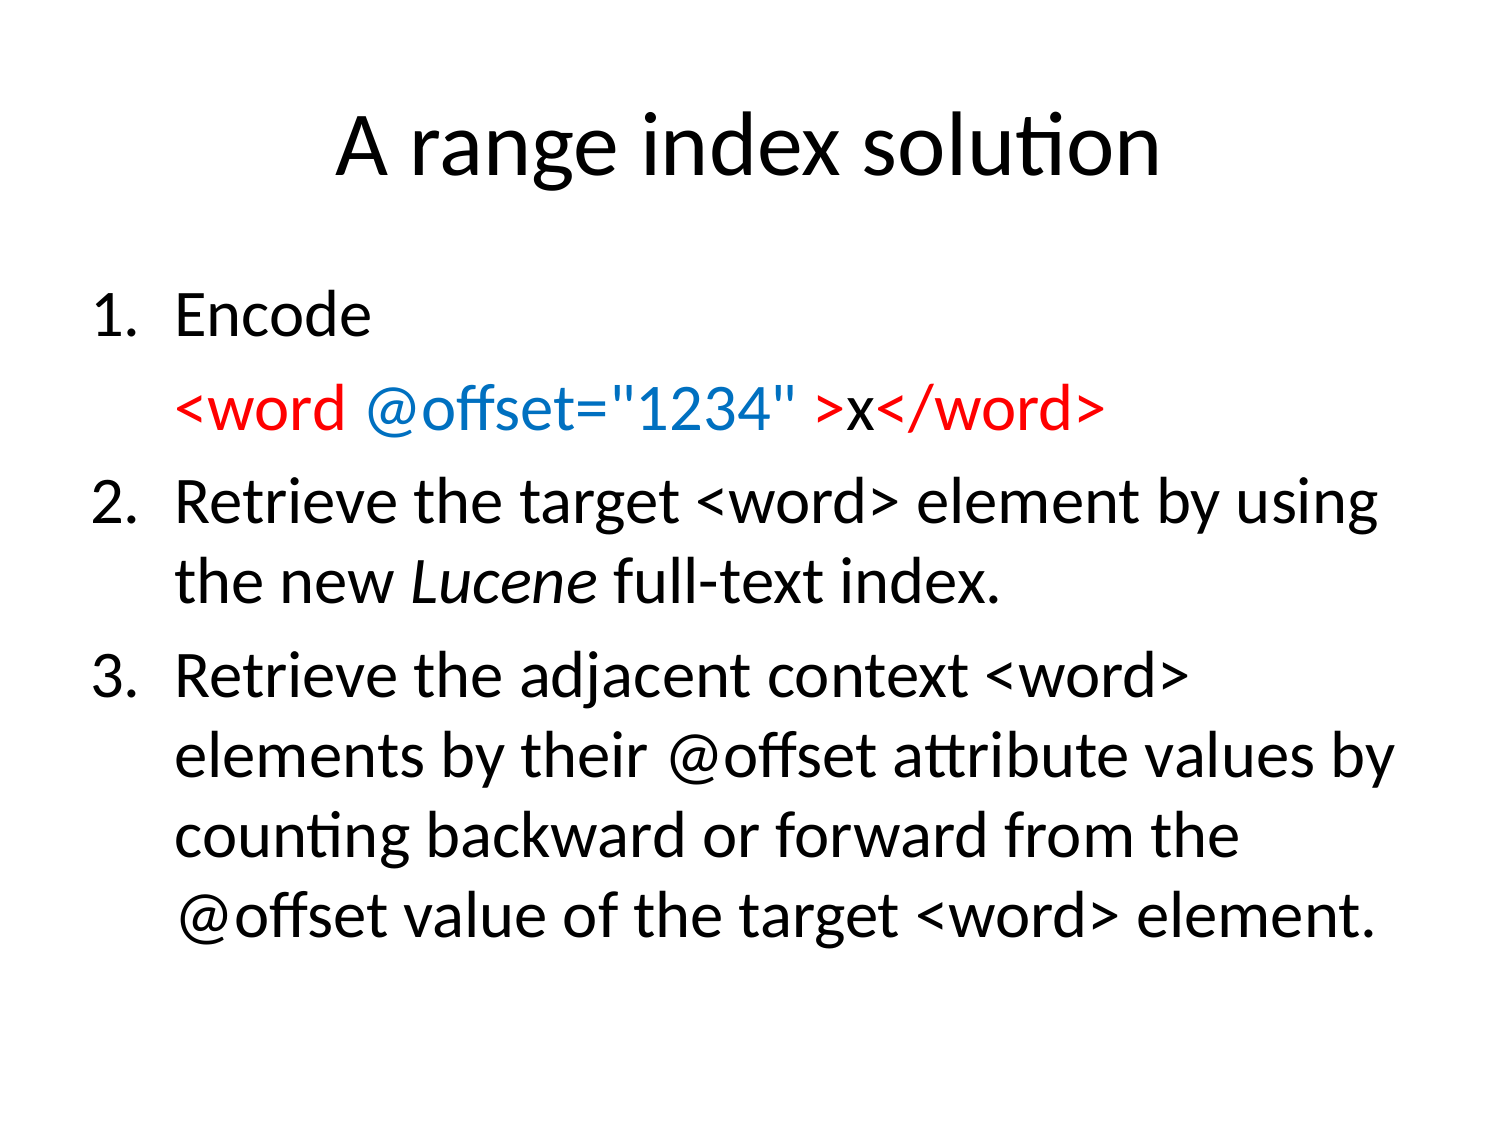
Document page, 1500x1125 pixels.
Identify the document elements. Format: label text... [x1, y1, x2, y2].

title A range index solution [75, 45, 1425, 233]
list Encode <word @offset="1234" >x</word> Retrieve the target <word> element by using the new Lucene full-text index. Retrieve the adjacent context <word> elements by their @offset attribute values by counting backward or forward from the @offset value of the target <word> element. [75, 262, 1425, 1005]
